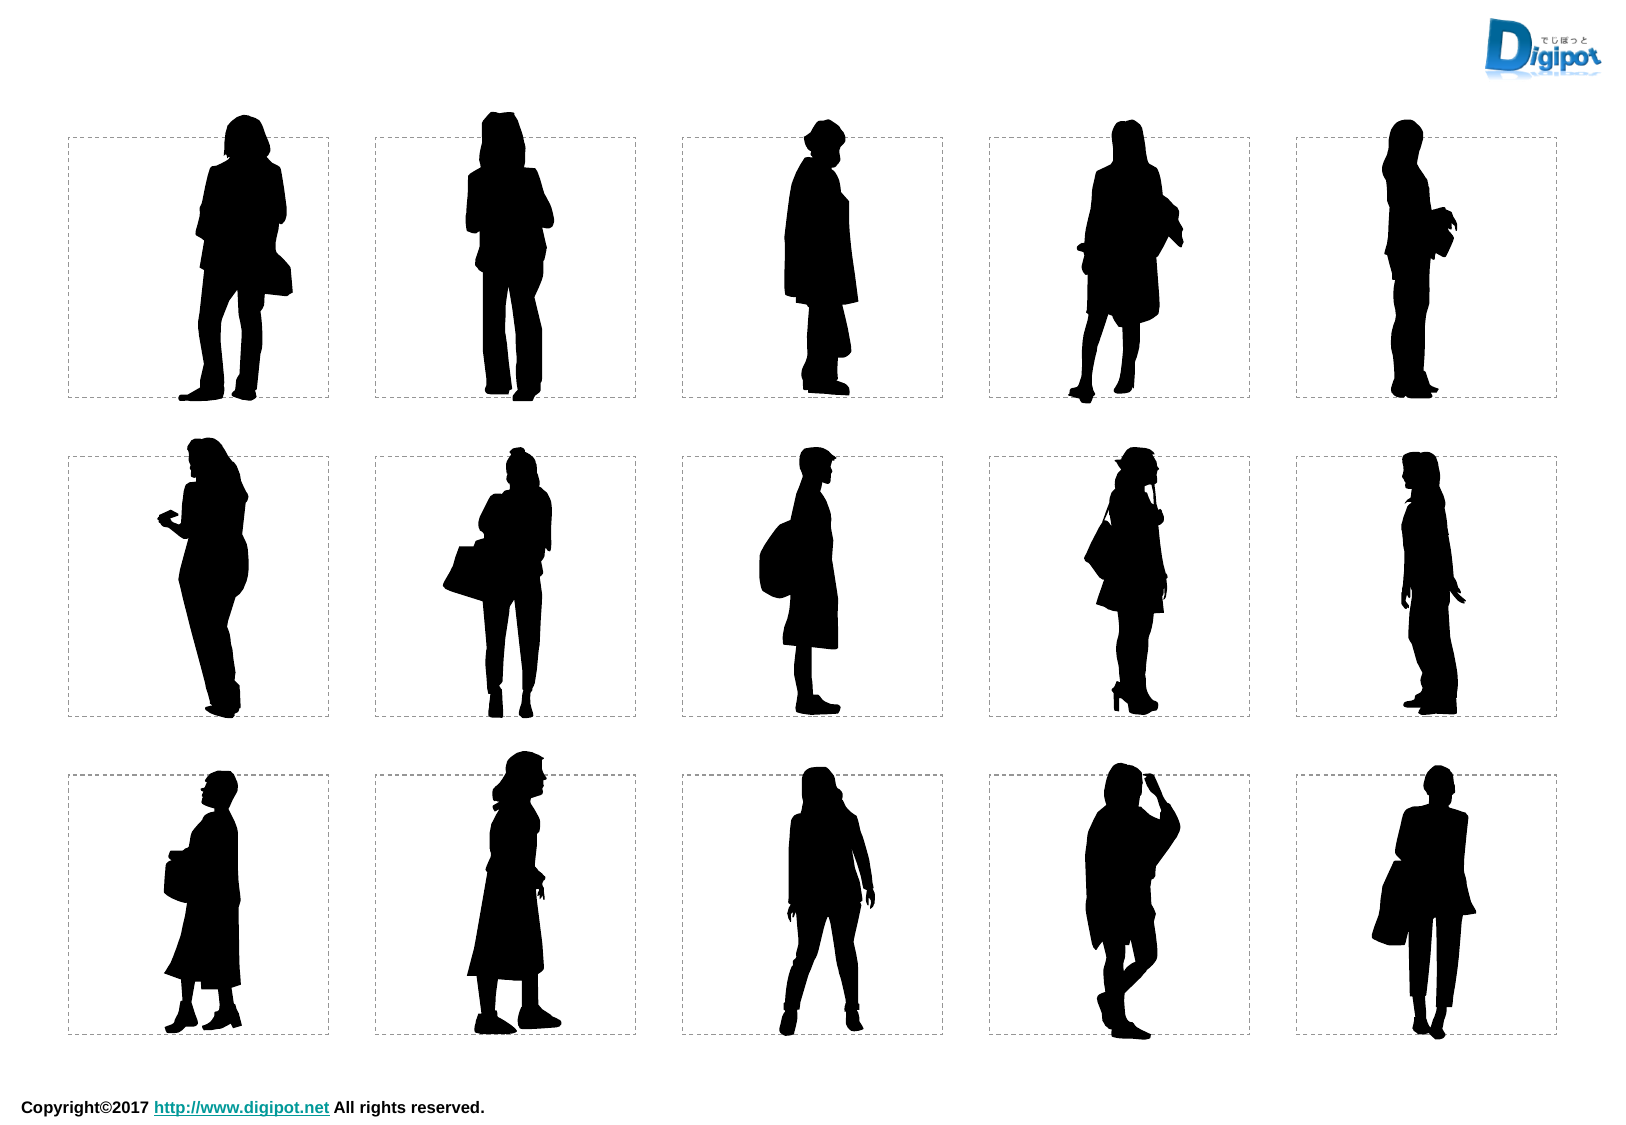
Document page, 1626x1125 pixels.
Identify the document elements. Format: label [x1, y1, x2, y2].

text_box [466, 751, 562, 1035]
text_box [1382, 119, 1458, 399]
text_box [465, 111, 555, 402]
text_box [442, 447, 552, 719]
text_box [1371, 765, 1477, 1040]
text_box [779, 766, 875, 1036]
text_box [1085, 762, 1181, 1040]
text_box [1401, 451, 1466, 715]
text_box [178, 114, 293, 402]
text_box [1068, 119, 1184, 404]
text_box [1084, 447, 1168, 715]
text_box [784, 119, 859, 396]
text_box [157, 437, 249, 719]
text_box [163, 770, 242, 1034]
text_box [759, 447, 841, 715]
picture [1485, 18, 1602, 82]
